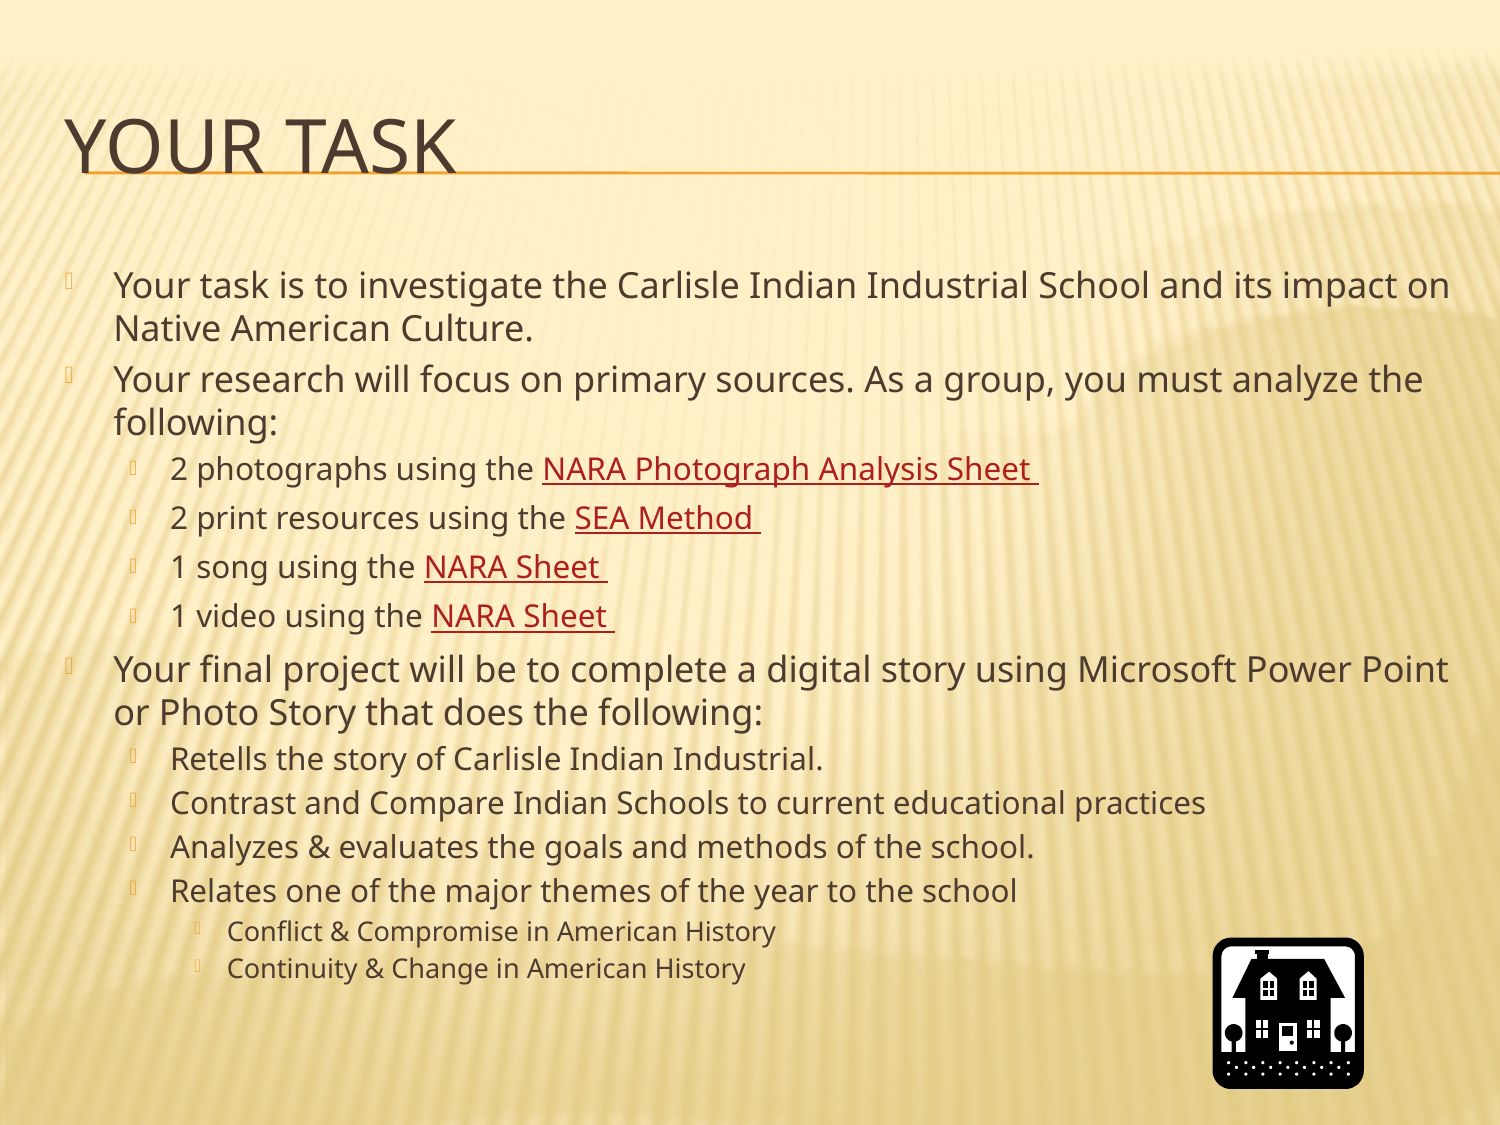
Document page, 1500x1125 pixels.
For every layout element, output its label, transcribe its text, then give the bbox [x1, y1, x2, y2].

title Your Task [50, 75, 1475, 213]
list Your task is to investigate the Carlisle Indian Industrial School and its impact on Native American Culture. Your research will focus on primary sources. As a group, you must analyze the following: 2 photographs using the NARA Photograph Analysis Sheet 2 print resources using the SEA Method 1 song using the NARA Sheet 1 video using the NARA Sheet Your final project will be to complete a digital story using Microsoft Power Point or Photo Story that does the following: Retells the story of Carlisle Indian Industrial. Contrast and Compare Indian Schools to current educational practices Analyzes & evaluates the goals and methods of the school. Relates one of the major themes of the year to the school Conflict & Compromise in American History Continuity & Change in American History [50, 254, 1475, 998]
picture [1212, 937, 1365, 1090]
